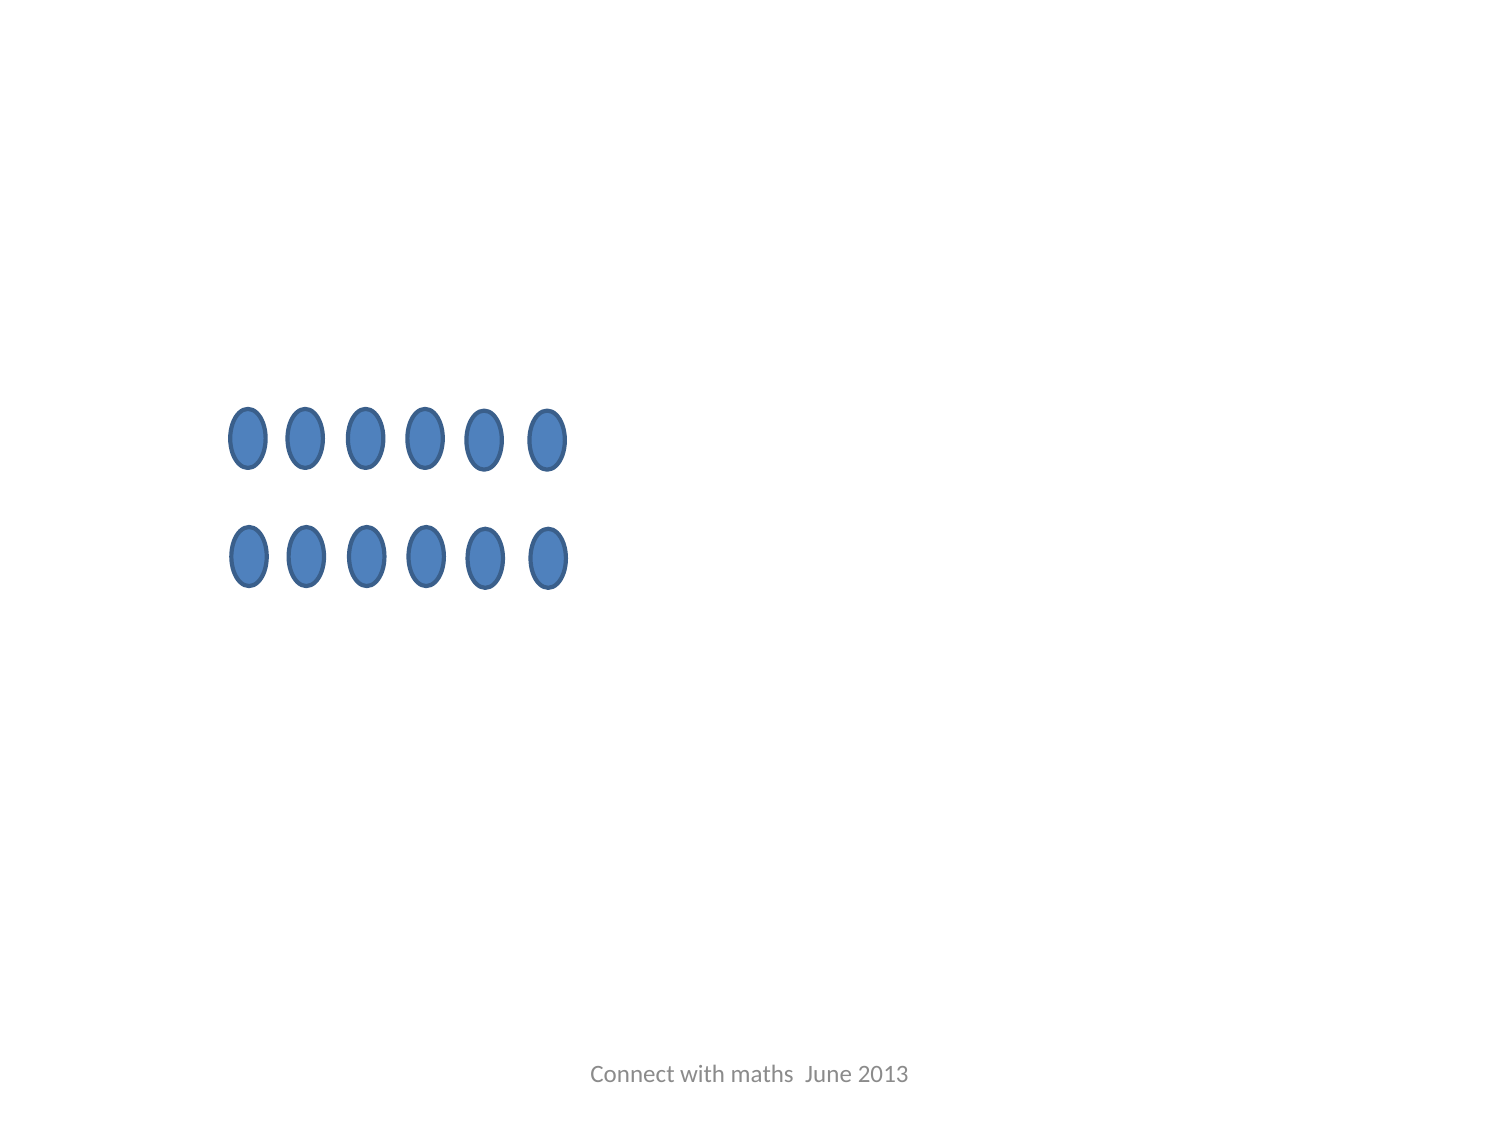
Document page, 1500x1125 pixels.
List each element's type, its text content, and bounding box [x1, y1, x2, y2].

text_box [528, 526, 569, 590]
text_box [405, 406, 445, 470]
text_box [345, 406, 386, 470]
text_box [465, 526, 506, 590]
text_box [346, 524, 387, 589]
text_box [286, 524, 327, 589]
text_box [464, 408, 504, 472]
footer Connect with maths June 2013 [512, 1042, 988, 1103]
text_box [229, 524, 269, 589]
text_box [527, 408, 567, 472]
text_box [228, 406, 268, 470]
text_box [285, 406, 326, 470]
text_box [406, 524, 447, 589]
